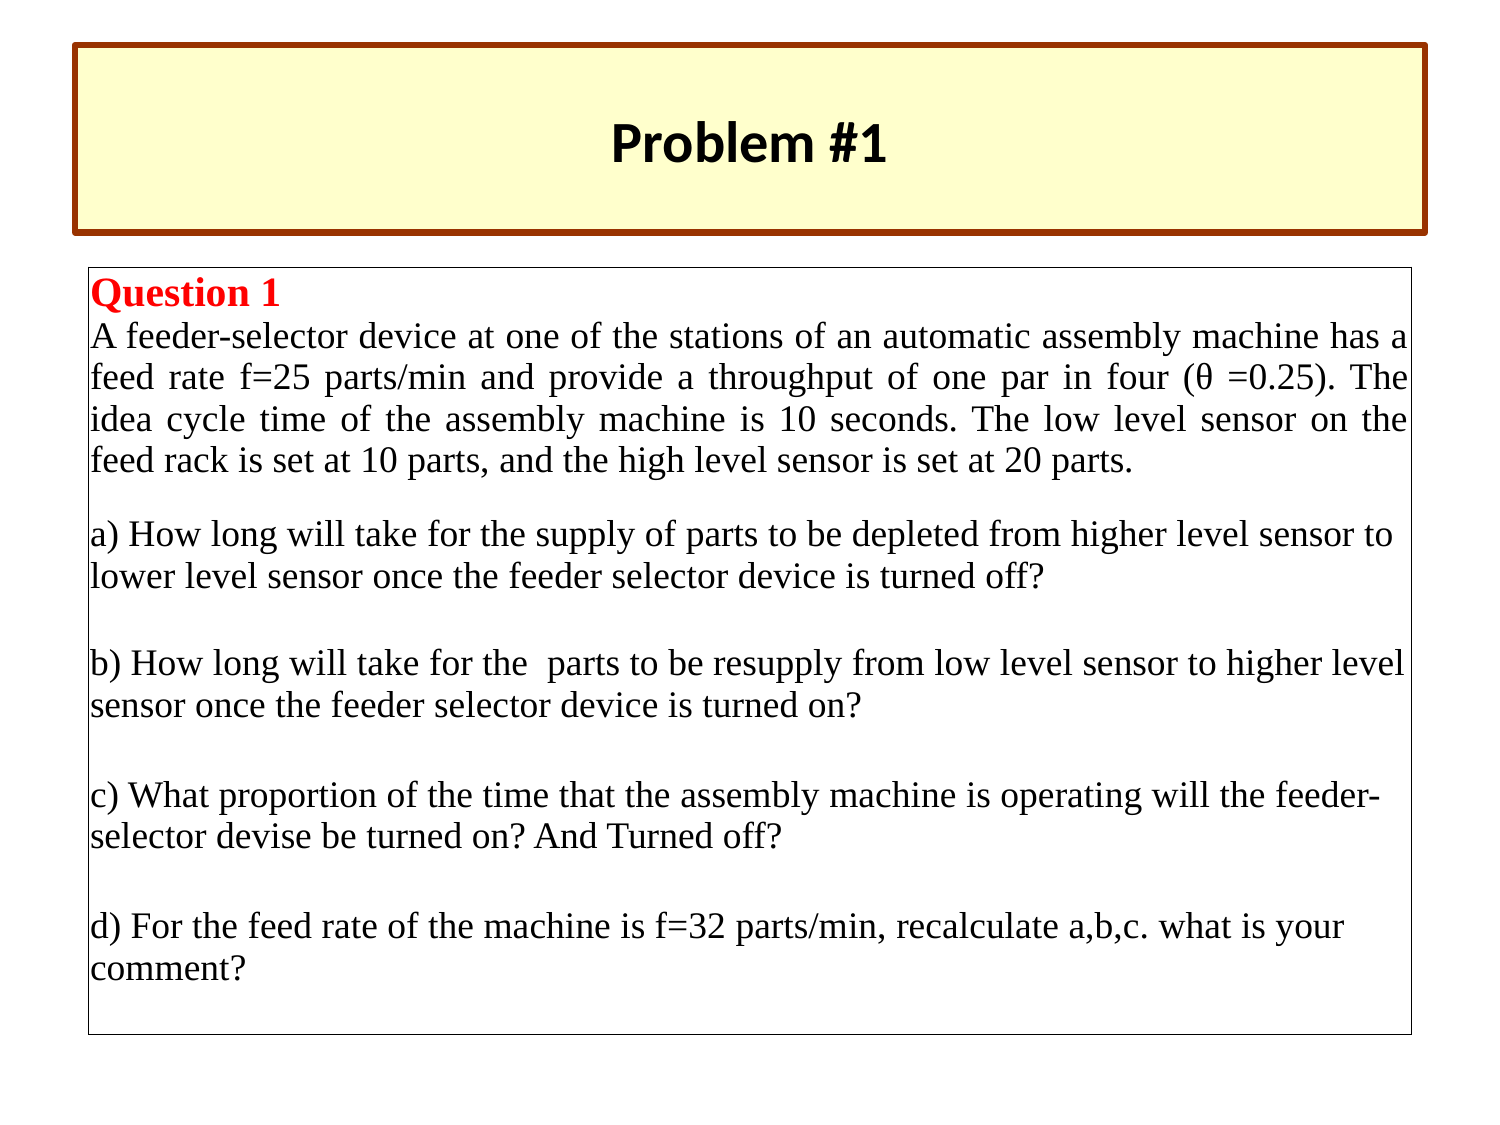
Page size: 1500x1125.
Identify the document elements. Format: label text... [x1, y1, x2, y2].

table_cell a) How long will take for the supply of parts to be depleted from higher level sensor to lower level sensor once the feeder selector device is turned off? [89, 512, 1411, 641]
table_cell c) What proportion of the time that the assembly machine is operating will the feeder-selector devise be turned on? And Turned off? [89, 772, 1411, 903]
table_cell d) For the feed rate of the machine is f=32 parts/min, recalculate a,b,c. what is your comment? [89, 903, 1411, 1034]
table_header Question 1 A feeder-selector device at one of the stations of an automatic assembly machine has a feed rate f=25 parts/min and provide a throughput of one par in four (θ =0.25). The idea cycle time of the assembly machine is 10 seconds. The low level sensor on the feed rack is set at 10 parts, and the high level sensor is set at 20 parts. [89, 268, 1411, 512]
table_cell b) How long will take for the parts to be resupply from low level sensor to higher level sensor once the feeder selector device is turned on? [89, 641, 1411, 772]
title Problem #1 [75, 45, 1425, 233]
